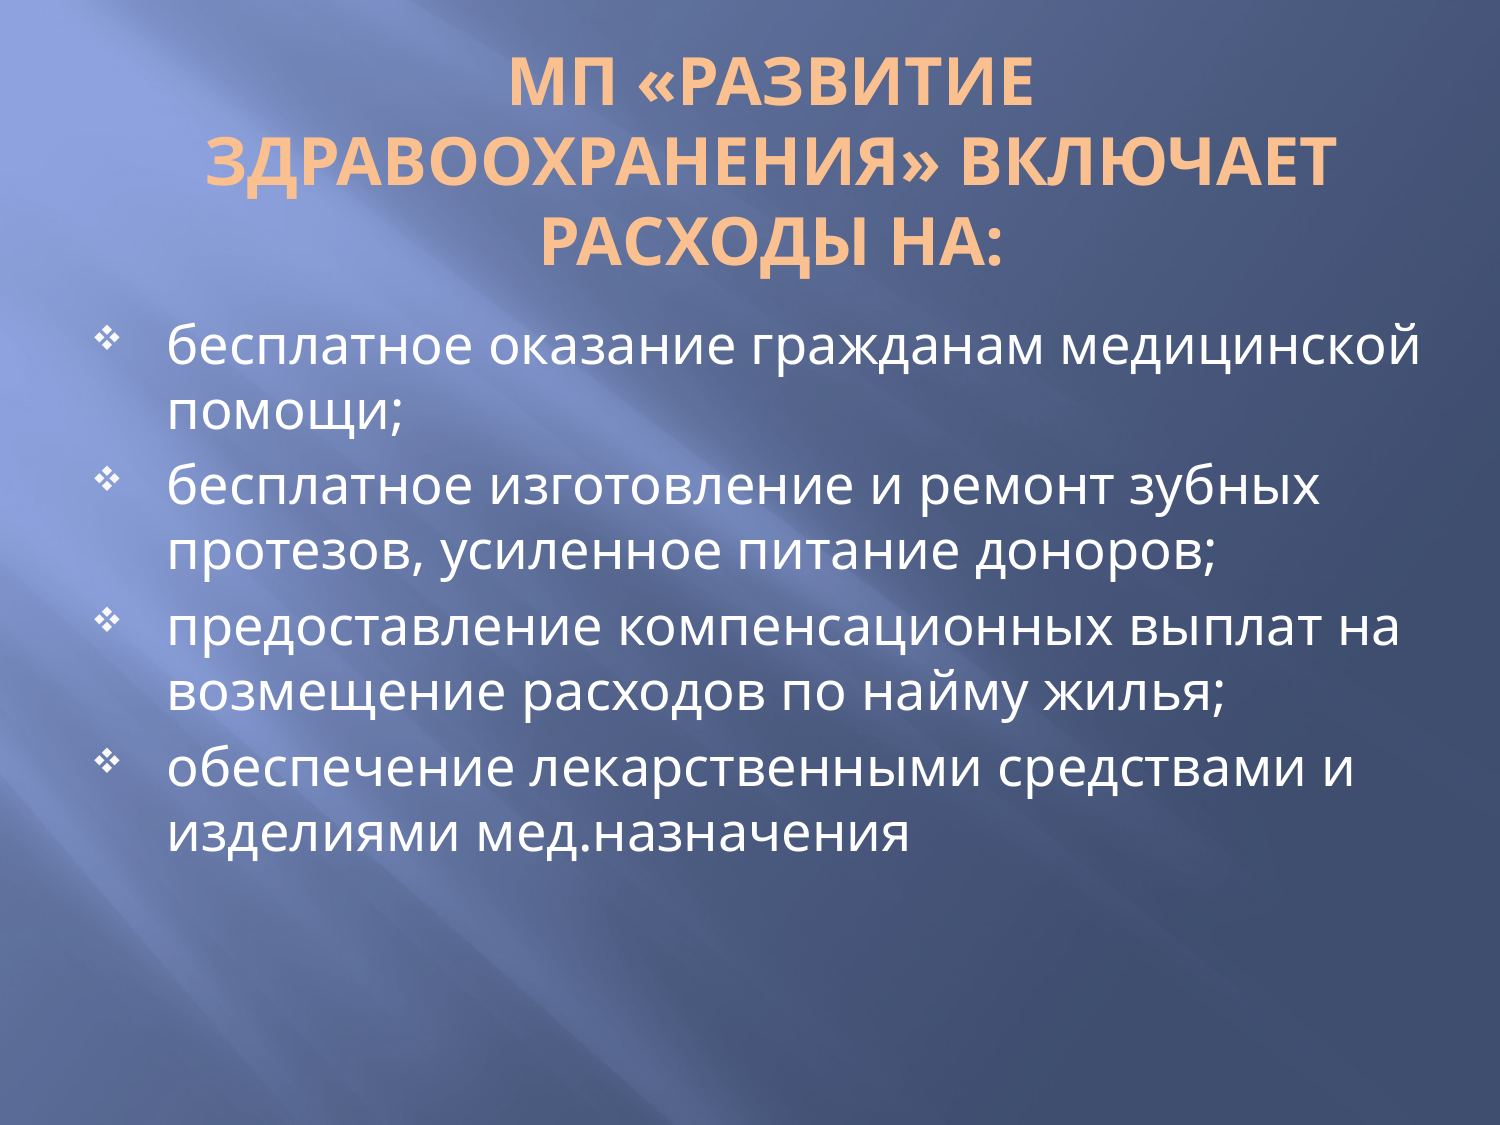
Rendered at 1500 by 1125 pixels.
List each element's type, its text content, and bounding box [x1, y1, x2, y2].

title Мп «Развитие здравоохранения» ВКЛЮЧАЕТ РАСХОДЫ на: [123, 90, 1420, 279]
subtitle бесплатное оказание гражданам медицинской помощи; бесплатное изготовление и ремонт зубных протезов, усиленное питание доноров; предоставление компенсационных выплат на возмещение расходов по найму жилья; обеспечение лекарственными средствами и изделиями мед.назначения [76, 302, 1447, 929]
